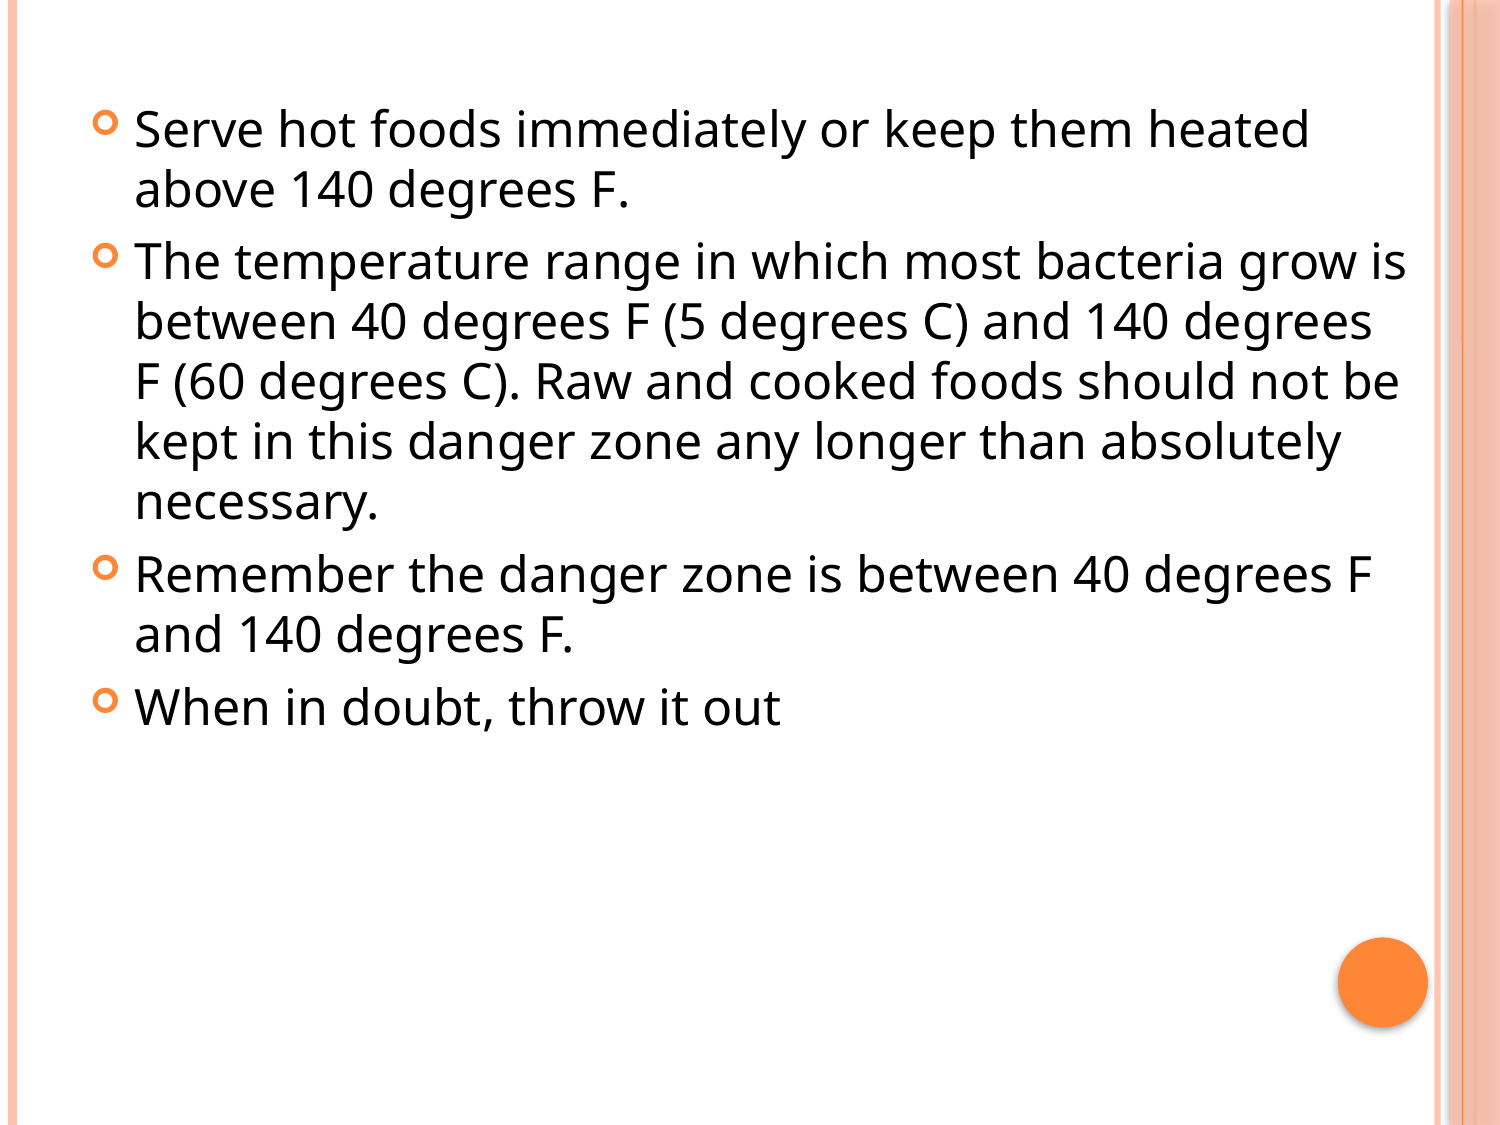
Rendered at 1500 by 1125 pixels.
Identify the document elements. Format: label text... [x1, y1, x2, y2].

list Serve hot foods immediately or keep them heated above 140 degrees F. The temperature range in which most bacteria grow is between 40 degrees F (5 degrees C) and 140 degrees F (60 degrees C). Raw and cooked foods should not be kept in this danger zone any longer than absolutely necessary. Remember the danger zone is between 40 degrees F and 140 degrees F. When in doubt, throw it out [75, 90, 1425, 1083]
